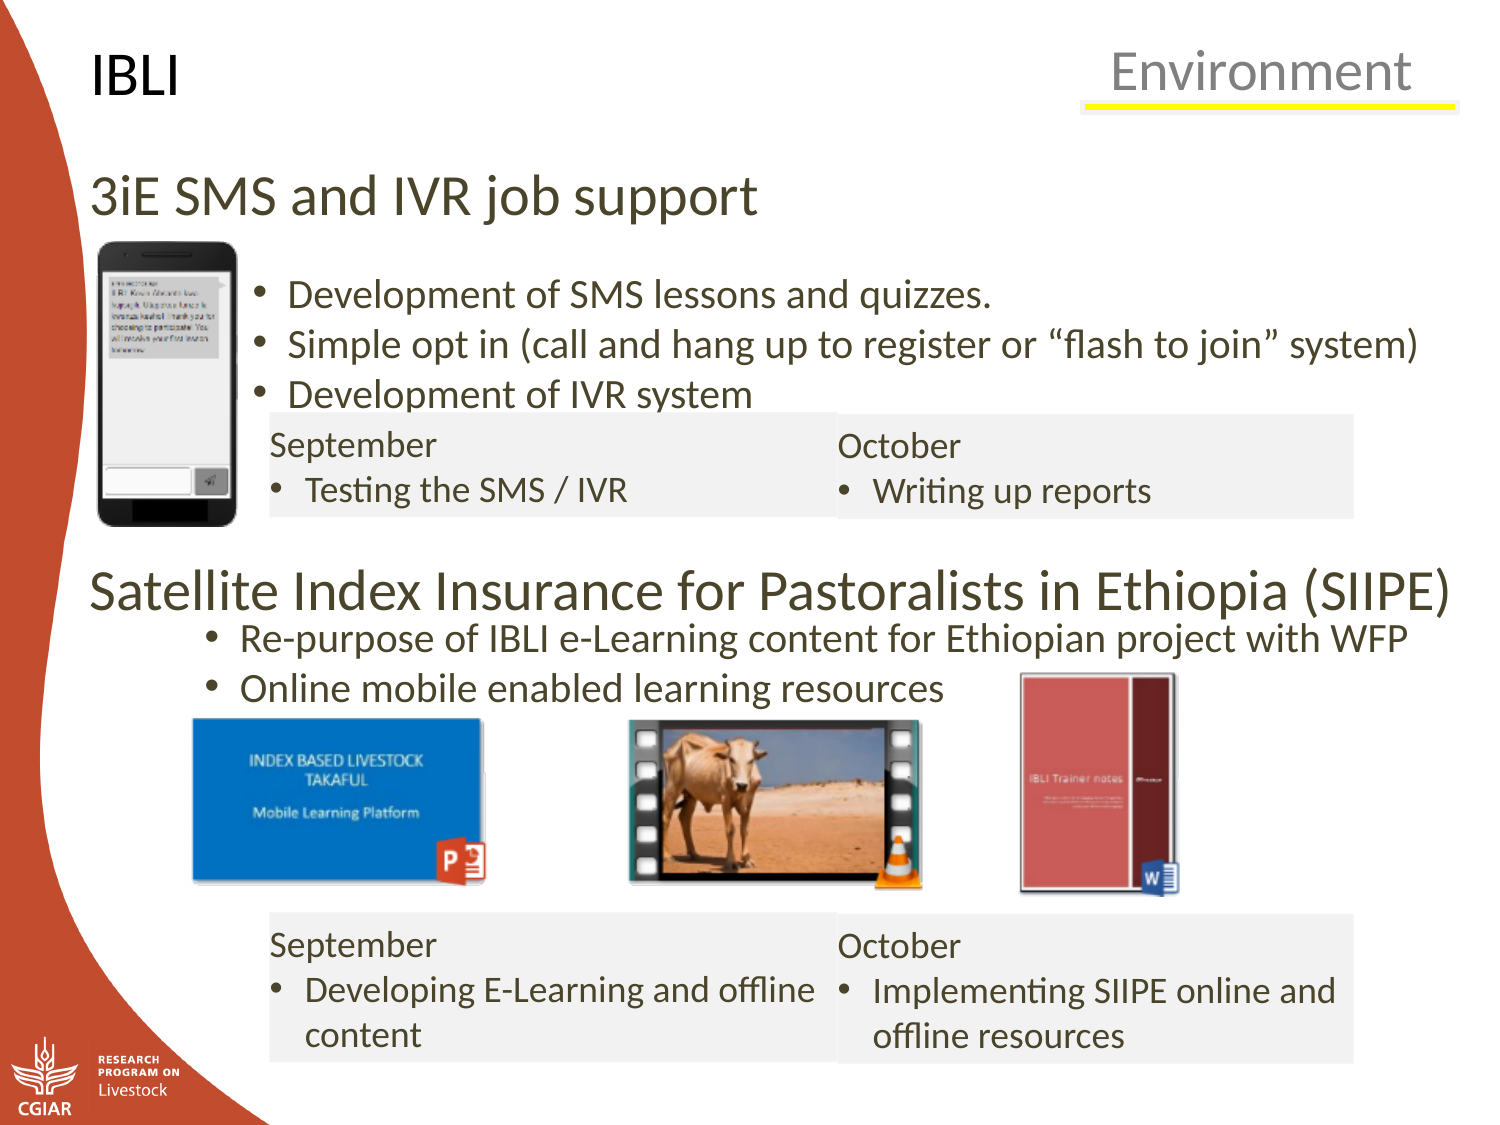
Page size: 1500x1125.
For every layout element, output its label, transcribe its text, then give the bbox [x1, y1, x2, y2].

text_box October Writing up reports [837, 414, 1354, 519]
text_box Re-purpose of IBLI e-Learning content for Ethiopian project with WFP Online mobile enabled learning resources [189, 603, 1438, 719]
text_box 3iE SMS and IVR job support [74, 149, 942, 235]
text_box September Developing E-Learning and offline content [269, 912, 838, 1063]
text_box Development of SMS lessons and quizzes. Simple opt in (call and hang up to register or “flash to join” system) Development of IVR system [242, 259, 1438, 424]
list IBLI [75, 24, 1095, 125]
picture [623, 710, 927, 892]
picture [0, 0, 492, 1125]
text_box October Implementing SIIPE online and offline resources [837, 913, 1354, 1064]
text_box Environment [1095, 24, 1471, 125]
text_box [1080, 100, 1460, 115]
picture [999, 671, 1192, 898]
text_box September Testing the SMS / IVR [269, 412, 838, 518]
text_box Satellite Index Insurance for Pastoralists in Ethiopia (SIIPE) [75, 544, 1475, 630]
